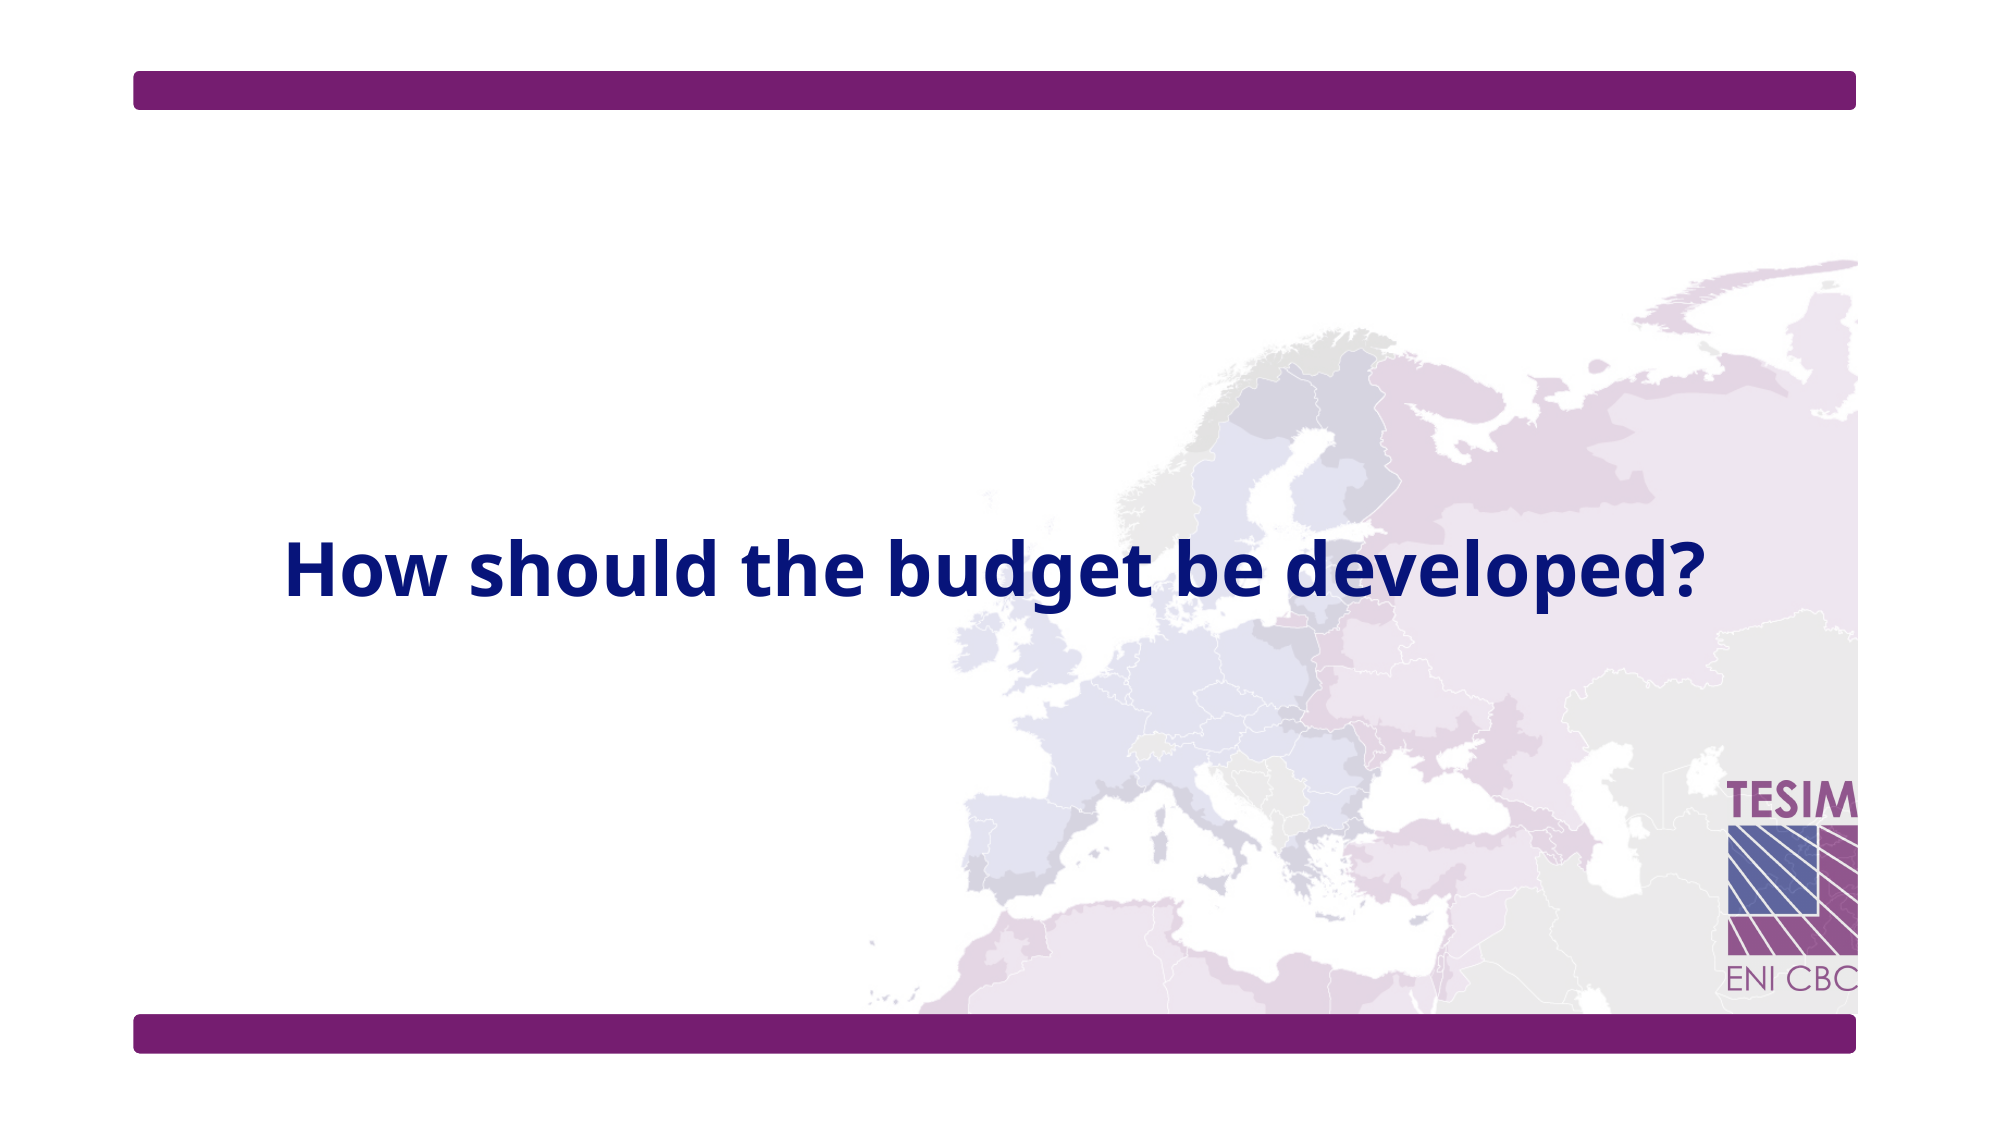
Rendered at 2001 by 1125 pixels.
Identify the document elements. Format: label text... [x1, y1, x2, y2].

title How should the budget be developed? [244, 366, 1745, 758]
picture [1727, 780, 1858, 991]
